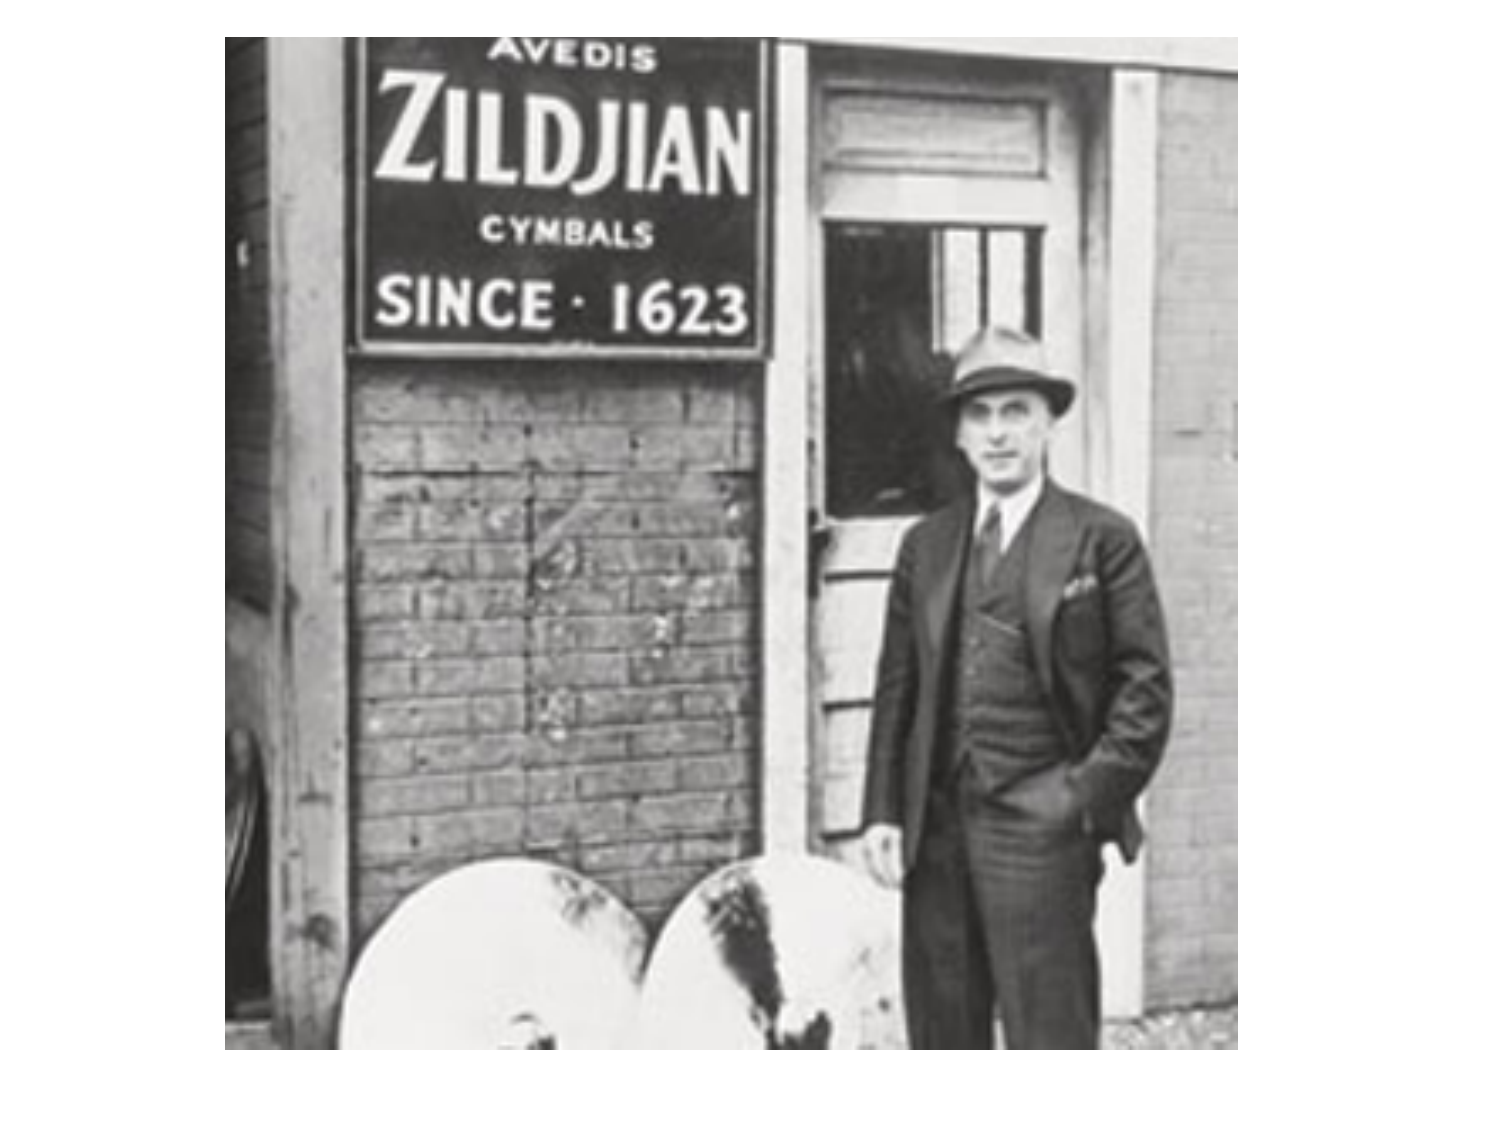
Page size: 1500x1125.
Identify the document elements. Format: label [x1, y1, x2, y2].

list [224, 37, 1238, 1051]
